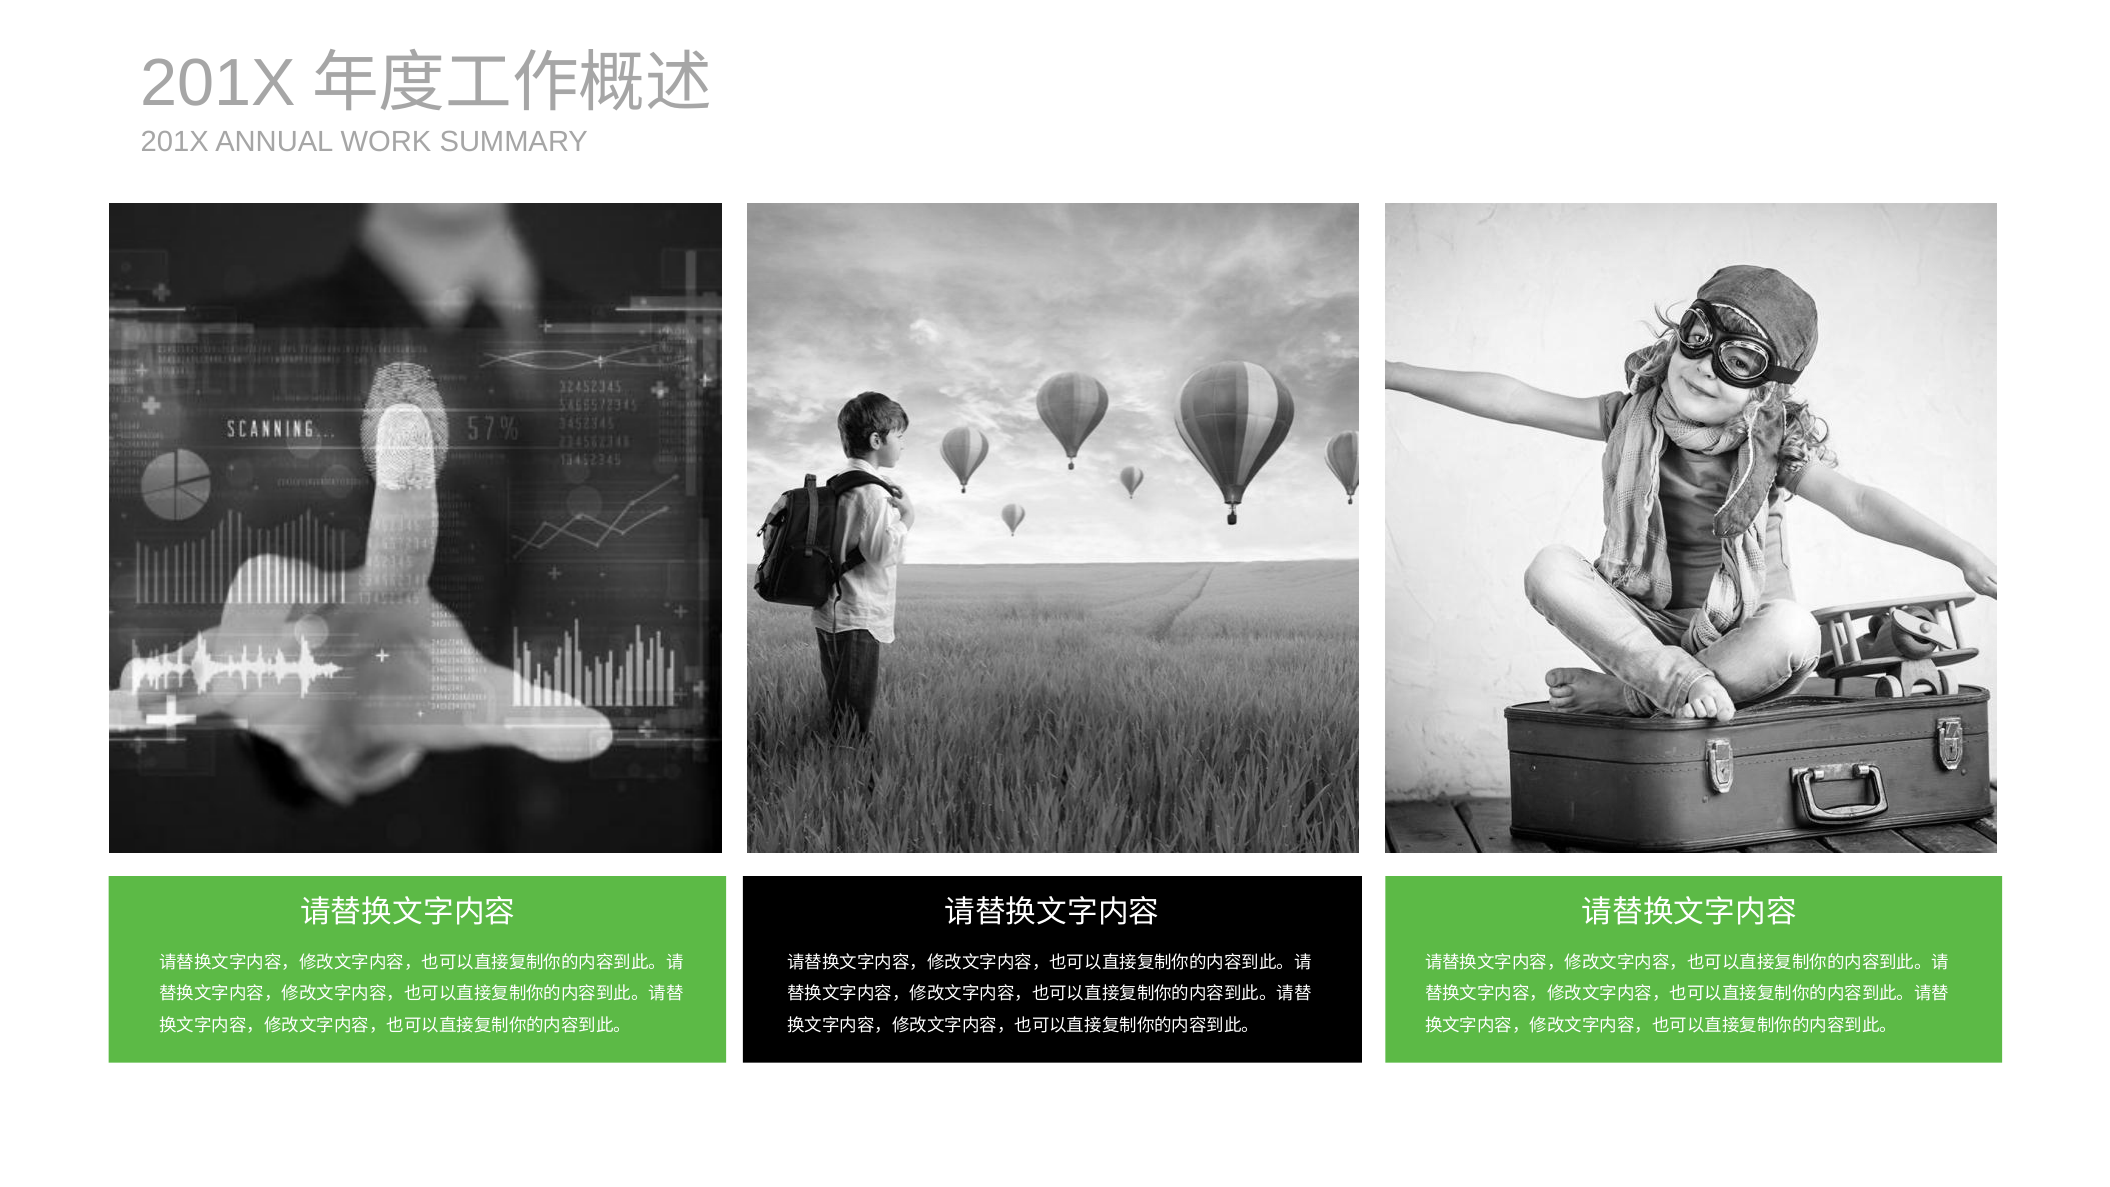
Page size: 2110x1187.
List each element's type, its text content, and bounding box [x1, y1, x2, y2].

text_box [742, 876, 1362, 1063]
text_box 请替换文字内容，修改文字内容，也可以直接复制你的内容到此。请替换文字内容，修改文字内容，也可以直接复制你的内容到此。请替换文字内容，修改文字内容，也可以直接复制你的内容到此。 [787, 940, 1321, 1035]
text_box 请替换文字内容，修改文字内容，也可以直接复制你的内容到此。请替换文字内容，修改文字内容，也可以直接复制你的内容到此。请替换文字内容，修改文字内容，也可以直接复制你的内容到此。 [1424, 940, 1960, 1035]
picture [1385, 203, 1997, 854]
text_box 201X ANNUAL WORK SUMMARY [140, 122, 602, 158]
text_box 201X年度工作概述 [140, 38, 789, 119]
text_box 请替换文字内容 [1512, 892, 1867, 929]
text_box 请替换文字内容 [872, 892, 1232, 929]
text_box 请替换文字内容 [235, 892, 580, 929]
text_box [108, 876, 727, 1063]
text_box [1385, 876, 2003, 1063]
picture [747, 203, 1359, 854]
text_box 请替换文字内容，修改文字内容，也可以直接复制你的内容到此。请替换文字内容，修改文字内容，也可以直接复制你的内容到此。请替换文字内容，修改文字内容，也可以直接复制你的内容到此。 [159, 940, 691, 1035]
picture [109, 203, 722, 854]
